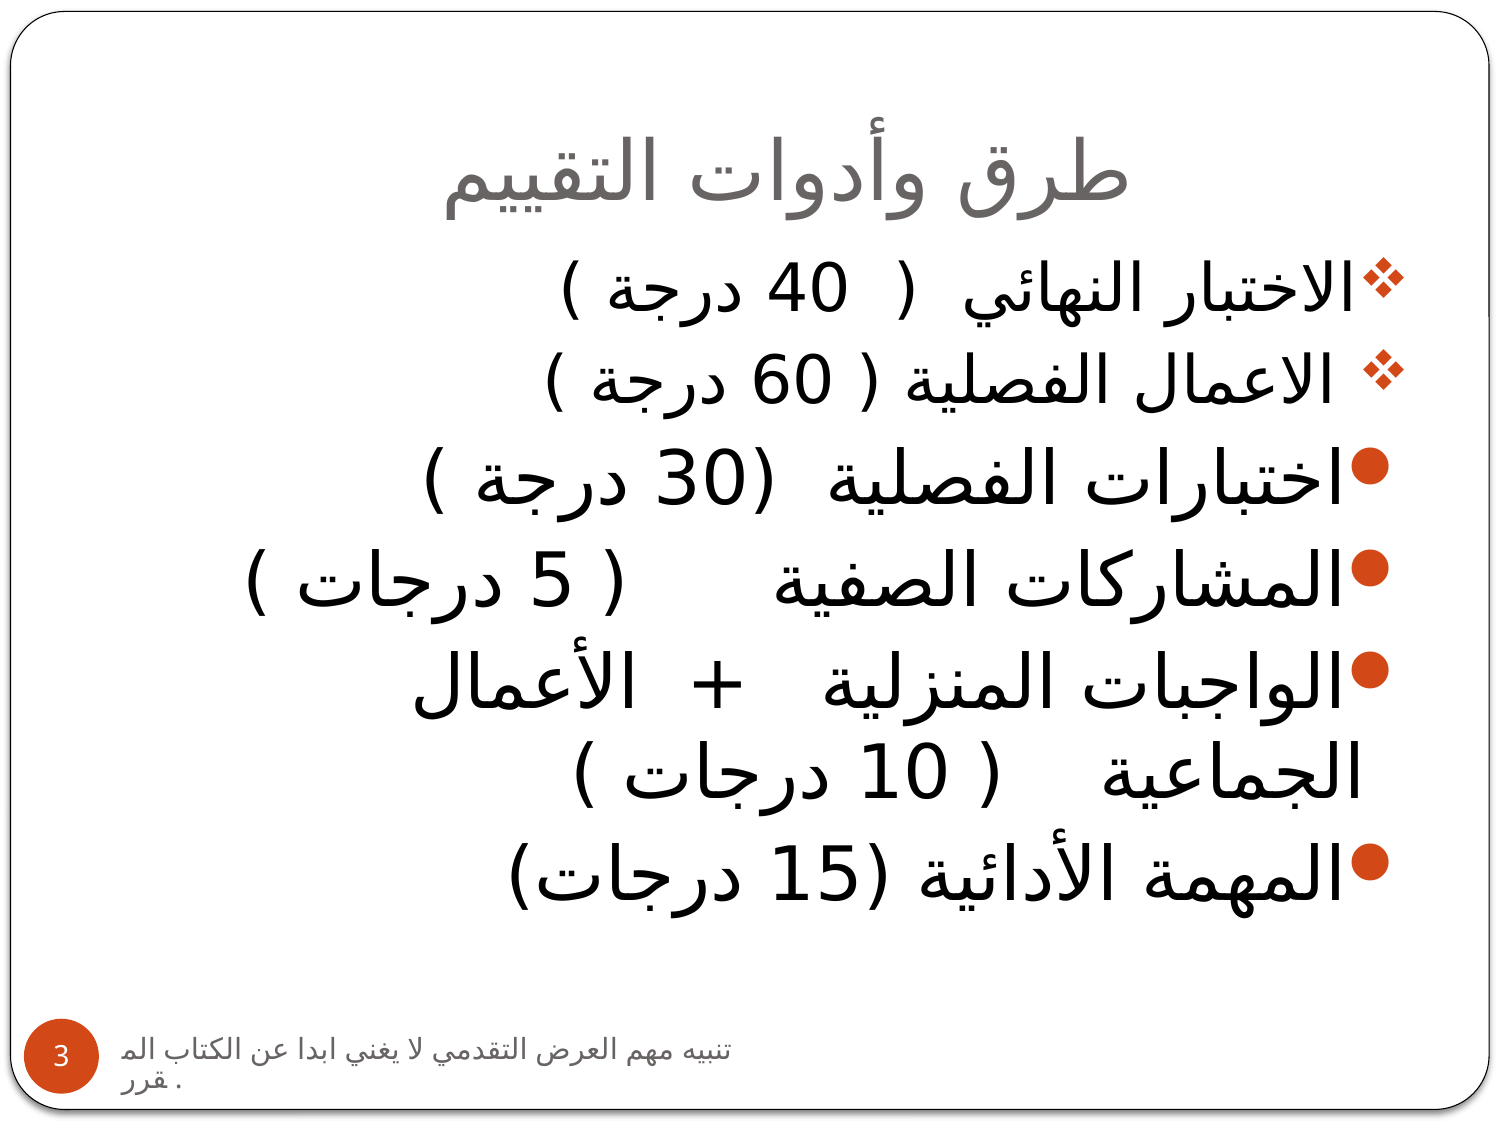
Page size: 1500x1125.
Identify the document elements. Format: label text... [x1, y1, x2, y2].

footer تنبيه مهم العرض التقدمي لا يغني ابدا عن الكتاب المقرر. [150, 1012, 800, 1088]
title طرق وأدوات التقييم [150, 45, 1425, 233]
list الاختبار النهائي ( 40 درجة ) الاعمال الفصلية ( 60 درجة ) اختبارات الفصلية (30 درجة ) المشاركات الصفية ( 5 درجات ) الواجبات المنزلية + الأعمال الجماعية ( 10 درجات ) المهمة الأدائية (15 درجات) [150, 237, 1425, 988]
slide_number 3 [23, 1018, 99, 1094]
